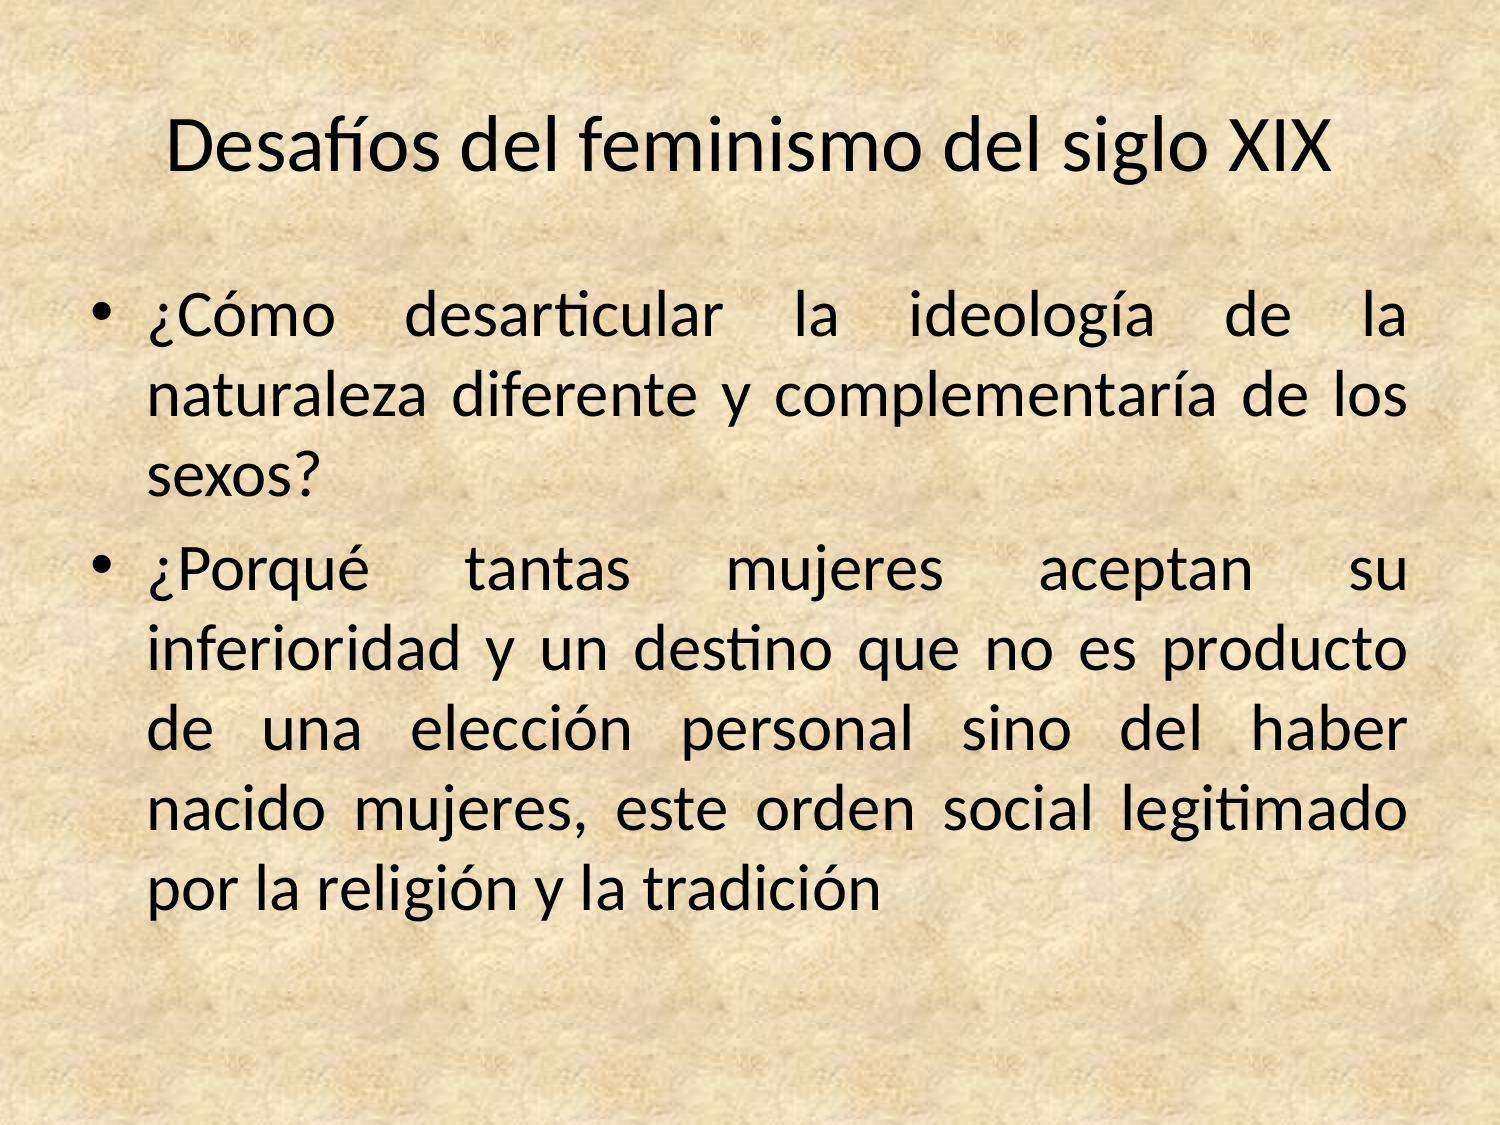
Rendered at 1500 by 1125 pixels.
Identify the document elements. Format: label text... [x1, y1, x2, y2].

picture [0, 0, 1500, 1125]
title Desafíos del feminismo del siglo XIX [75, 45, 1425, 233]
list ¿Cómo desarticular la ideología de la naturaleza diferente y complementaría de los sexos? ¿Porqué tantas mujeres aceptan su inferioridad y un destino que no es producto de una elección personal sino del haber nacido mujeres, este orden social legitimado por la religión y la tradición [75, 262, 1425, 1005]
